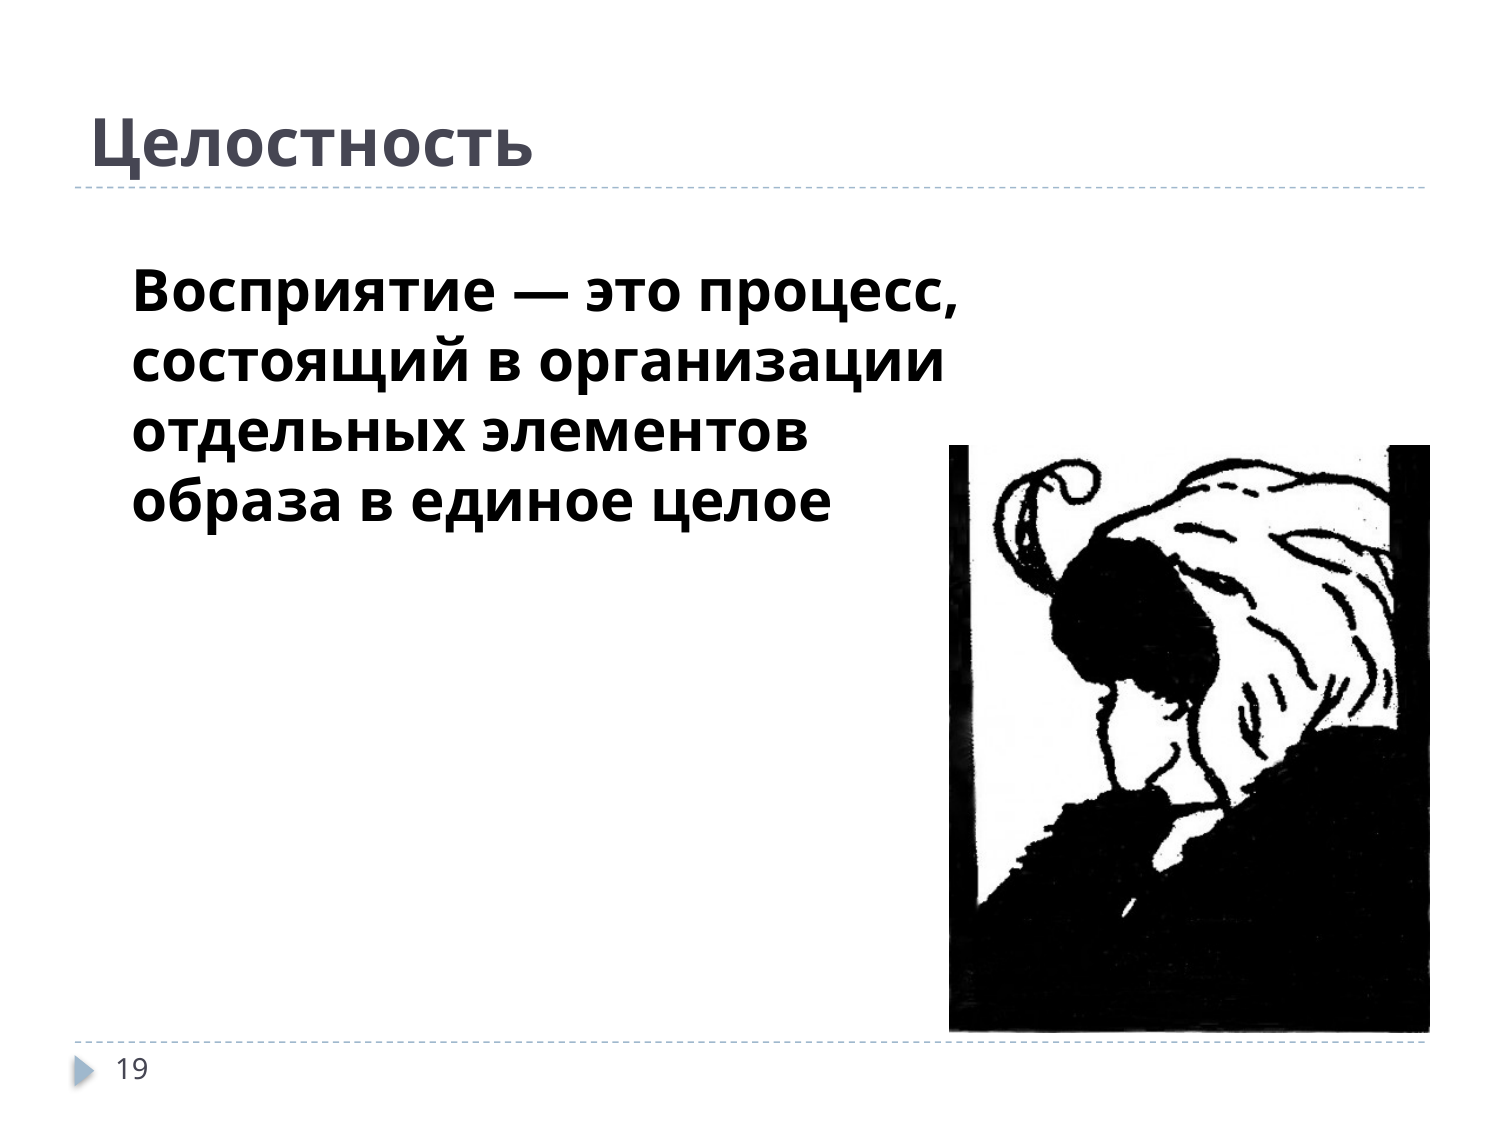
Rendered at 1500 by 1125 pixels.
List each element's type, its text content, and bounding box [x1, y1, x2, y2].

text_box Восприятие — это процесс, состоящий в организации отдельных элементов образа в единое целое [117, 246, 997, 541]
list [948, 445, 1430, 1033]
slide_number 19 [100, 1042, 426, 1103]
title Целостность [75, 24, 1425, 188]
